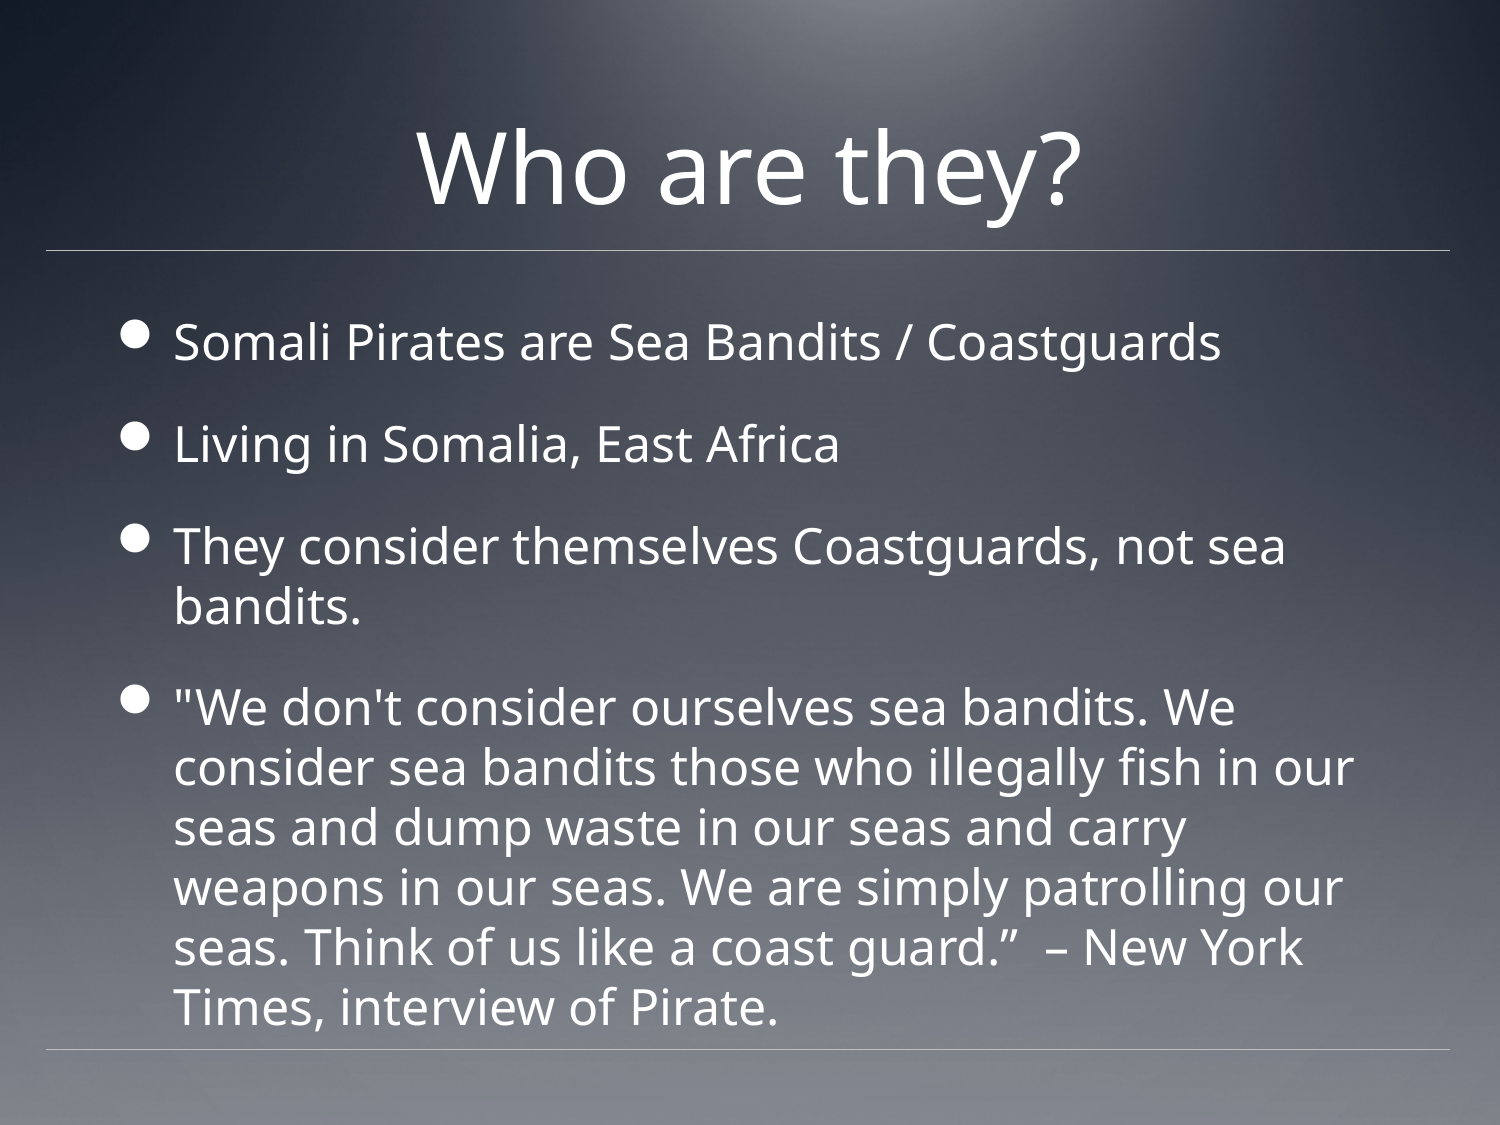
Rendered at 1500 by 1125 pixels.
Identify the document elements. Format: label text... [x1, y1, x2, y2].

title Who are they? [105, 17, 1394, 233]
list Somali Pirates are Sea Bandits / Coastguards Living in Somalia, East Africa They consider themselves Coastguards, not sea bandits. "We don't consider ourselves sea bandits. We consider sea bandits those who illegally fish in our seas and dump waste in our seas and carry weapons in our seas. We are simply patrolling our seas. Think of us like a coast guard.” – New York Times, interview of Pirate. [101, 303, 1394, 1024]
